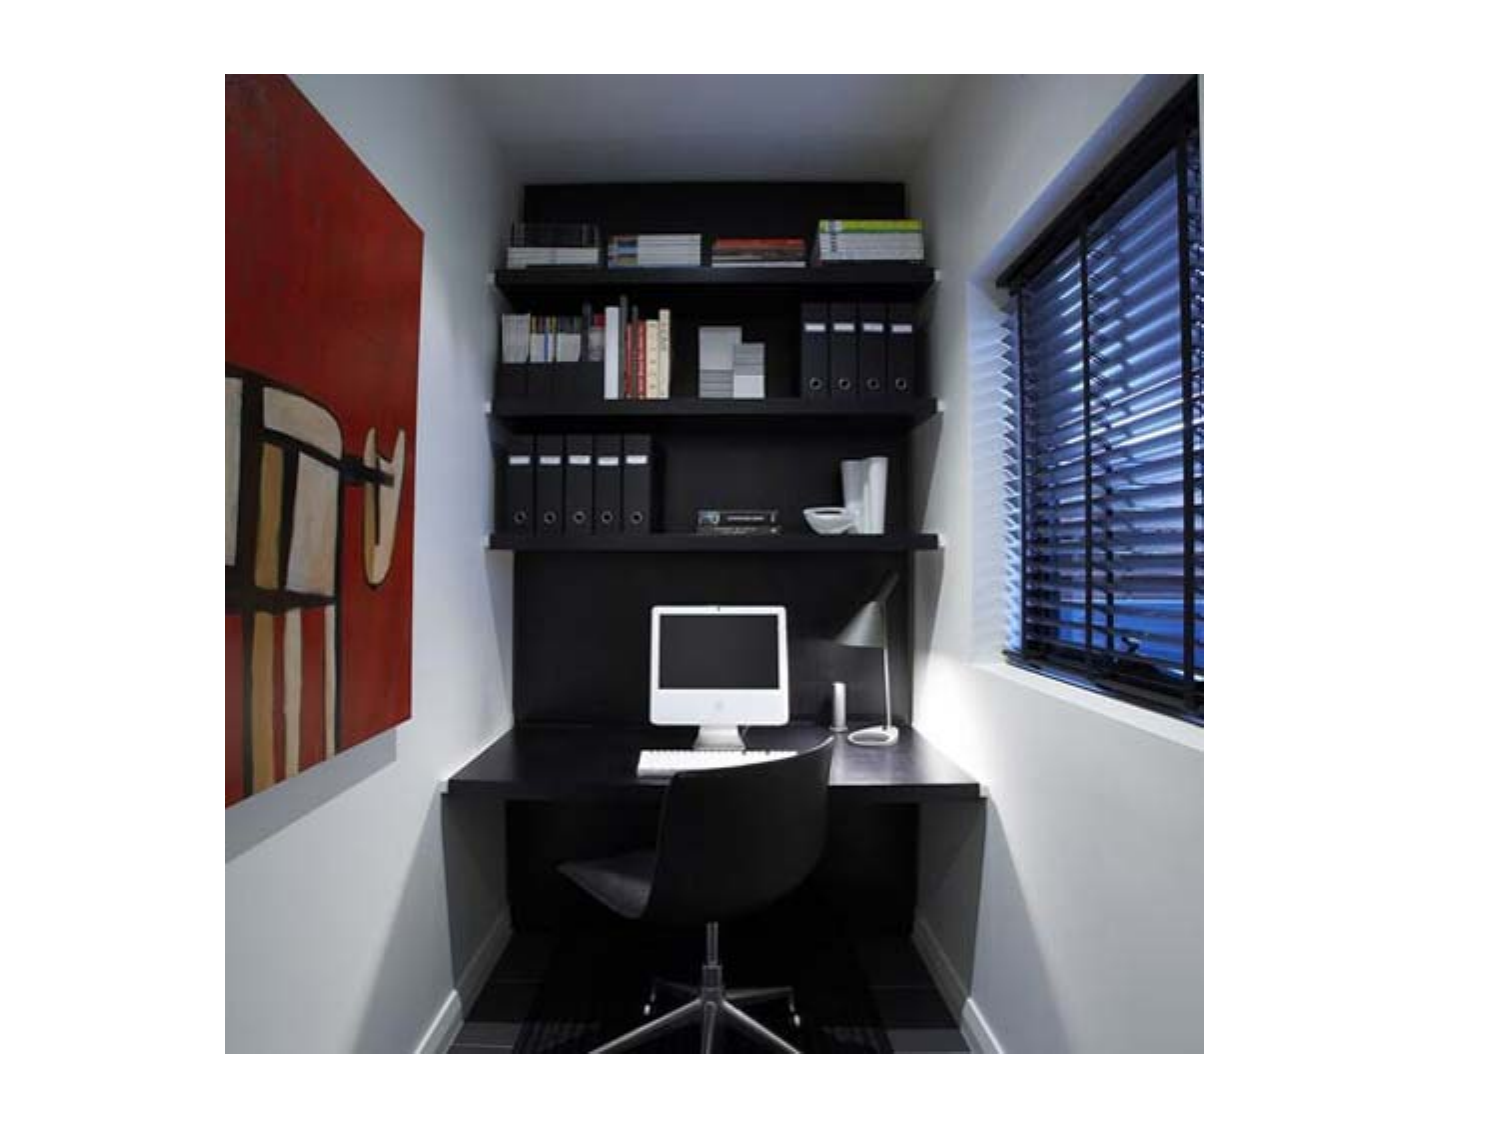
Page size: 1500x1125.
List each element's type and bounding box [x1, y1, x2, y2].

picture [224, 74, 1204, 1054]
